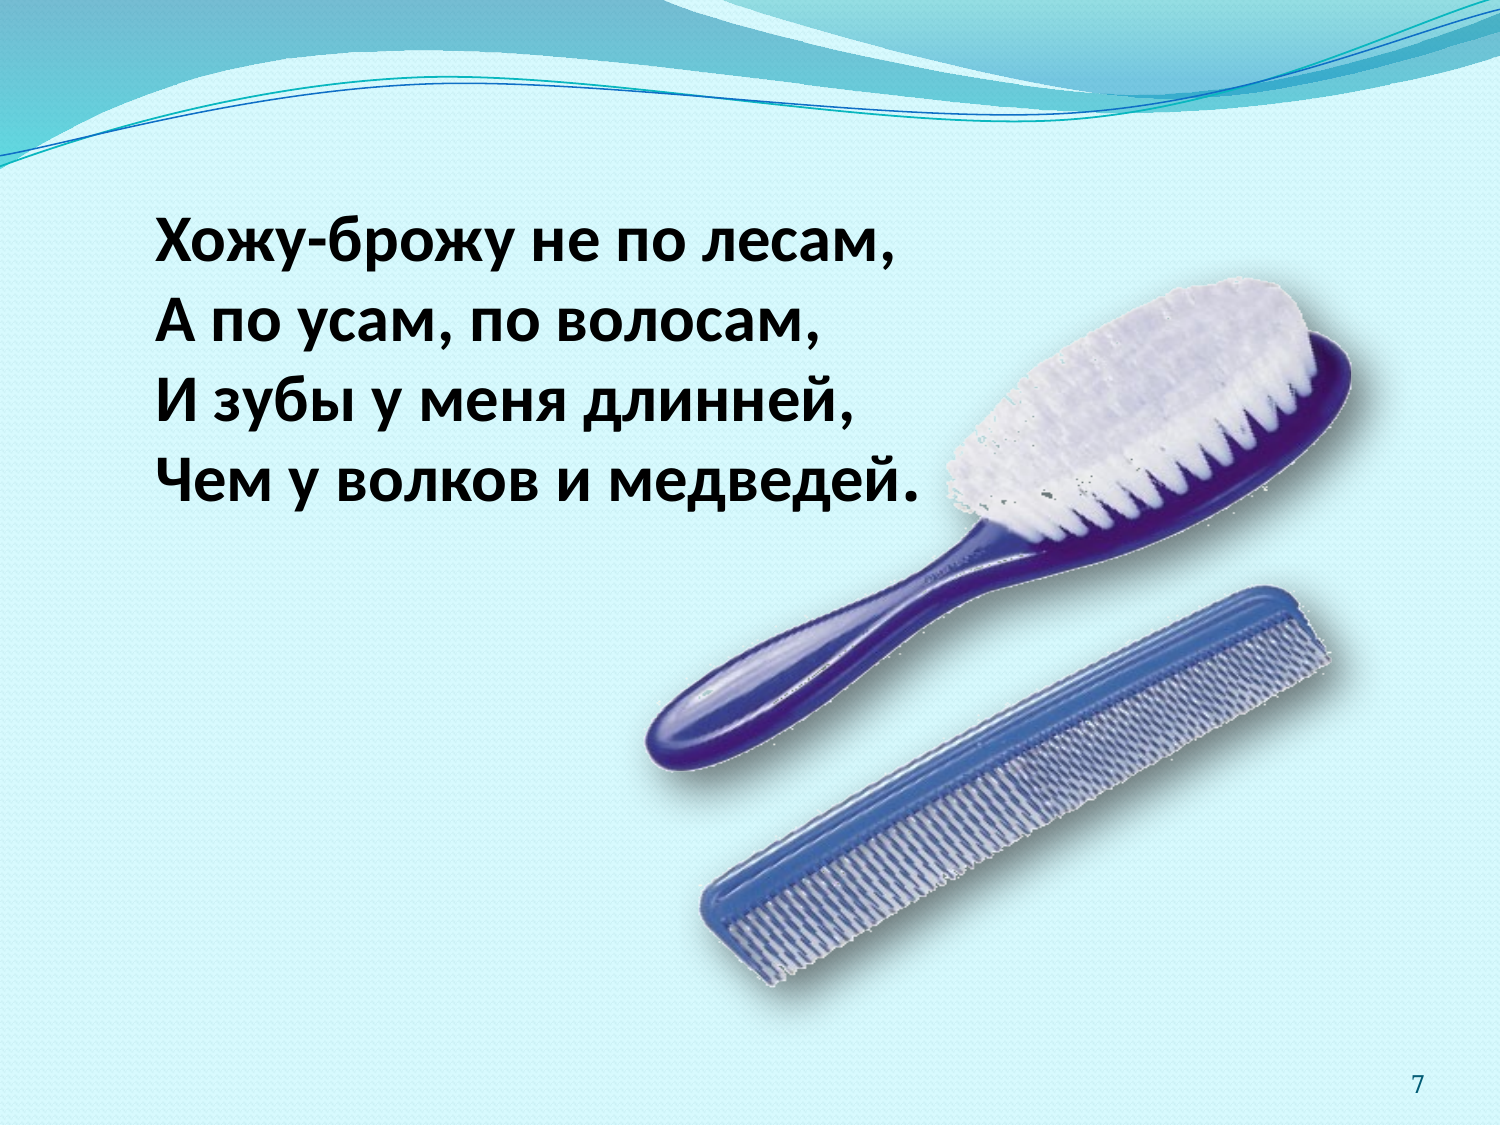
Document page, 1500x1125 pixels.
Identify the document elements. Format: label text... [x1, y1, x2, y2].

picture [553, 245, 1466, 1012]
slide_number 7 [1299, 1042, 1425, 1103]
text_box Хожу-брожу не по лесам, А по усам, по волосам, И зубы у меня длинней, Чем у волков и медведей. [140, 187, 1067, 522]
